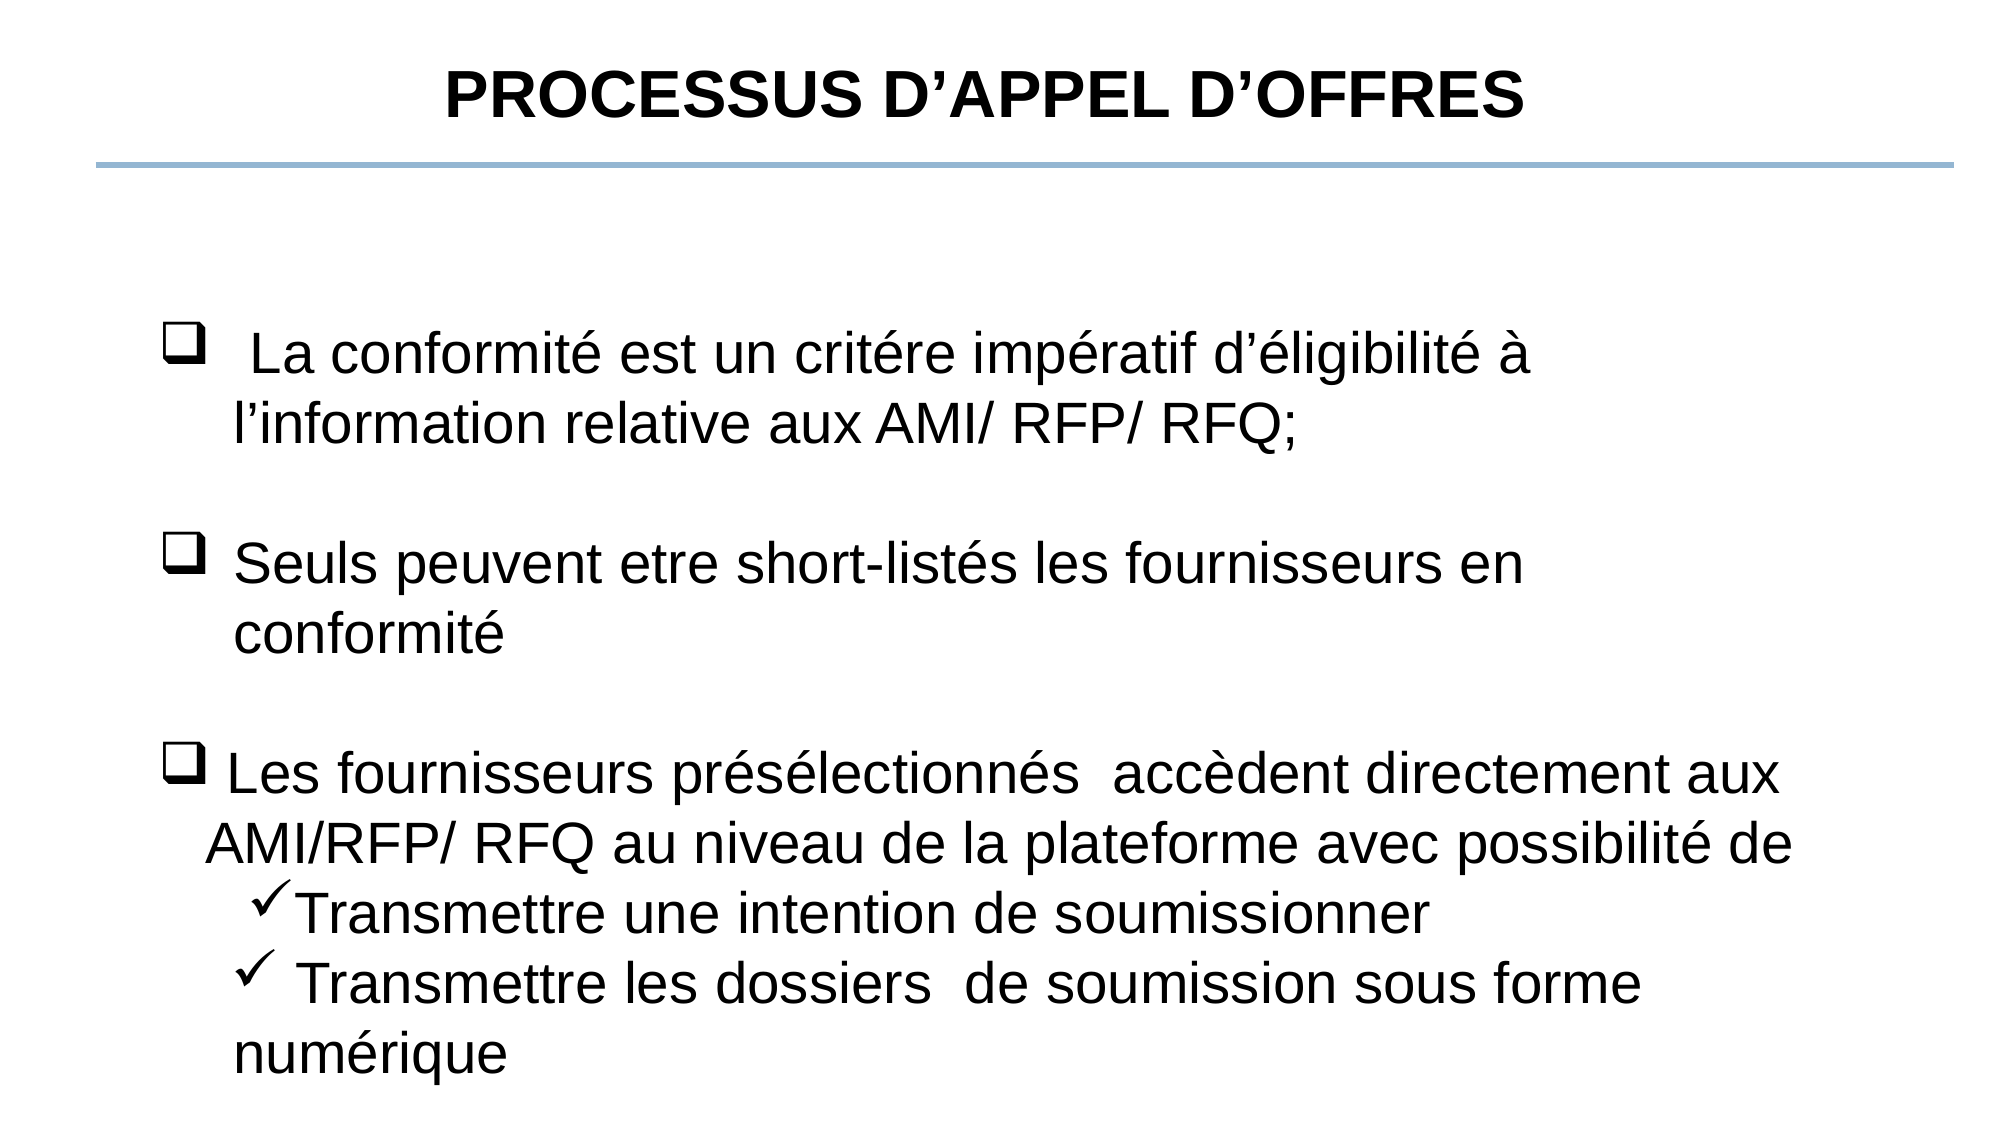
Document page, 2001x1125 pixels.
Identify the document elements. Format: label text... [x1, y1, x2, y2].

text_box La conformité est un critére impératif d’éligibilité à l’information relative aux AMI/ RFP/ RFQ; Seuls peuvent etre short-listés les fournisseurs en conformité Les fournisseurs présélectionnés accèdent directement aux AMI/RFP/ RFQ au niveau de la plateforme avec possibilité de Transmettre une intention de soumissionner Transmettre les dossiers de soumission sous forme numérique [143, 193, 1829, 1125]
text_box PROCESSUS D’APPEL D’OFFRES [253, 43, 1700, 139]
